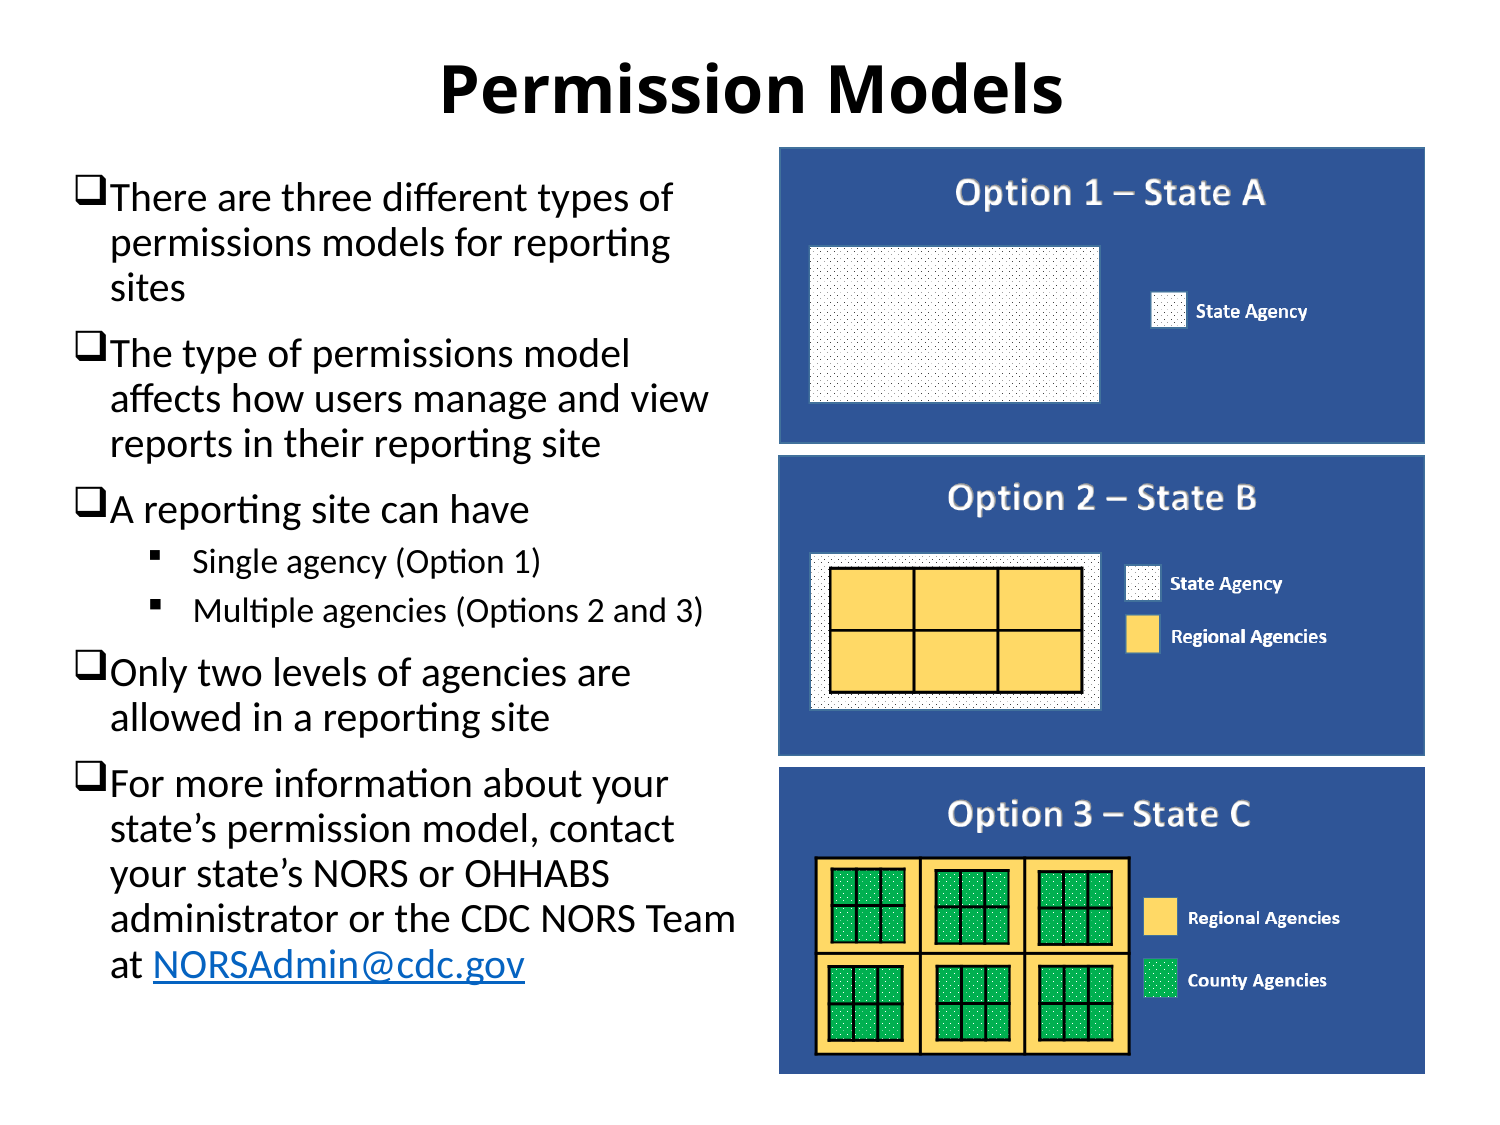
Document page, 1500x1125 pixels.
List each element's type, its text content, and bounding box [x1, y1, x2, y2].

title Permission Models [105, 31, 1399, 153]
picture [770, 140, 1435, 760]
picture [779, 767, 1425, 1074]
list There are three different types of permissions models for reporting sites The type of permissions model affects how users manage and view reports in their reporting site A reporting site can have Single agency (Option 1) Multiple agencies (Options 2 and 3) Only two levels of agencies are allowed in a reporting site For more information about your state’s permission model, contact your state’s NORS or OHHABS administrator or the CDC NORS Team at NORSAdmin@cdc.gov [57, 168, 762, 1088]
